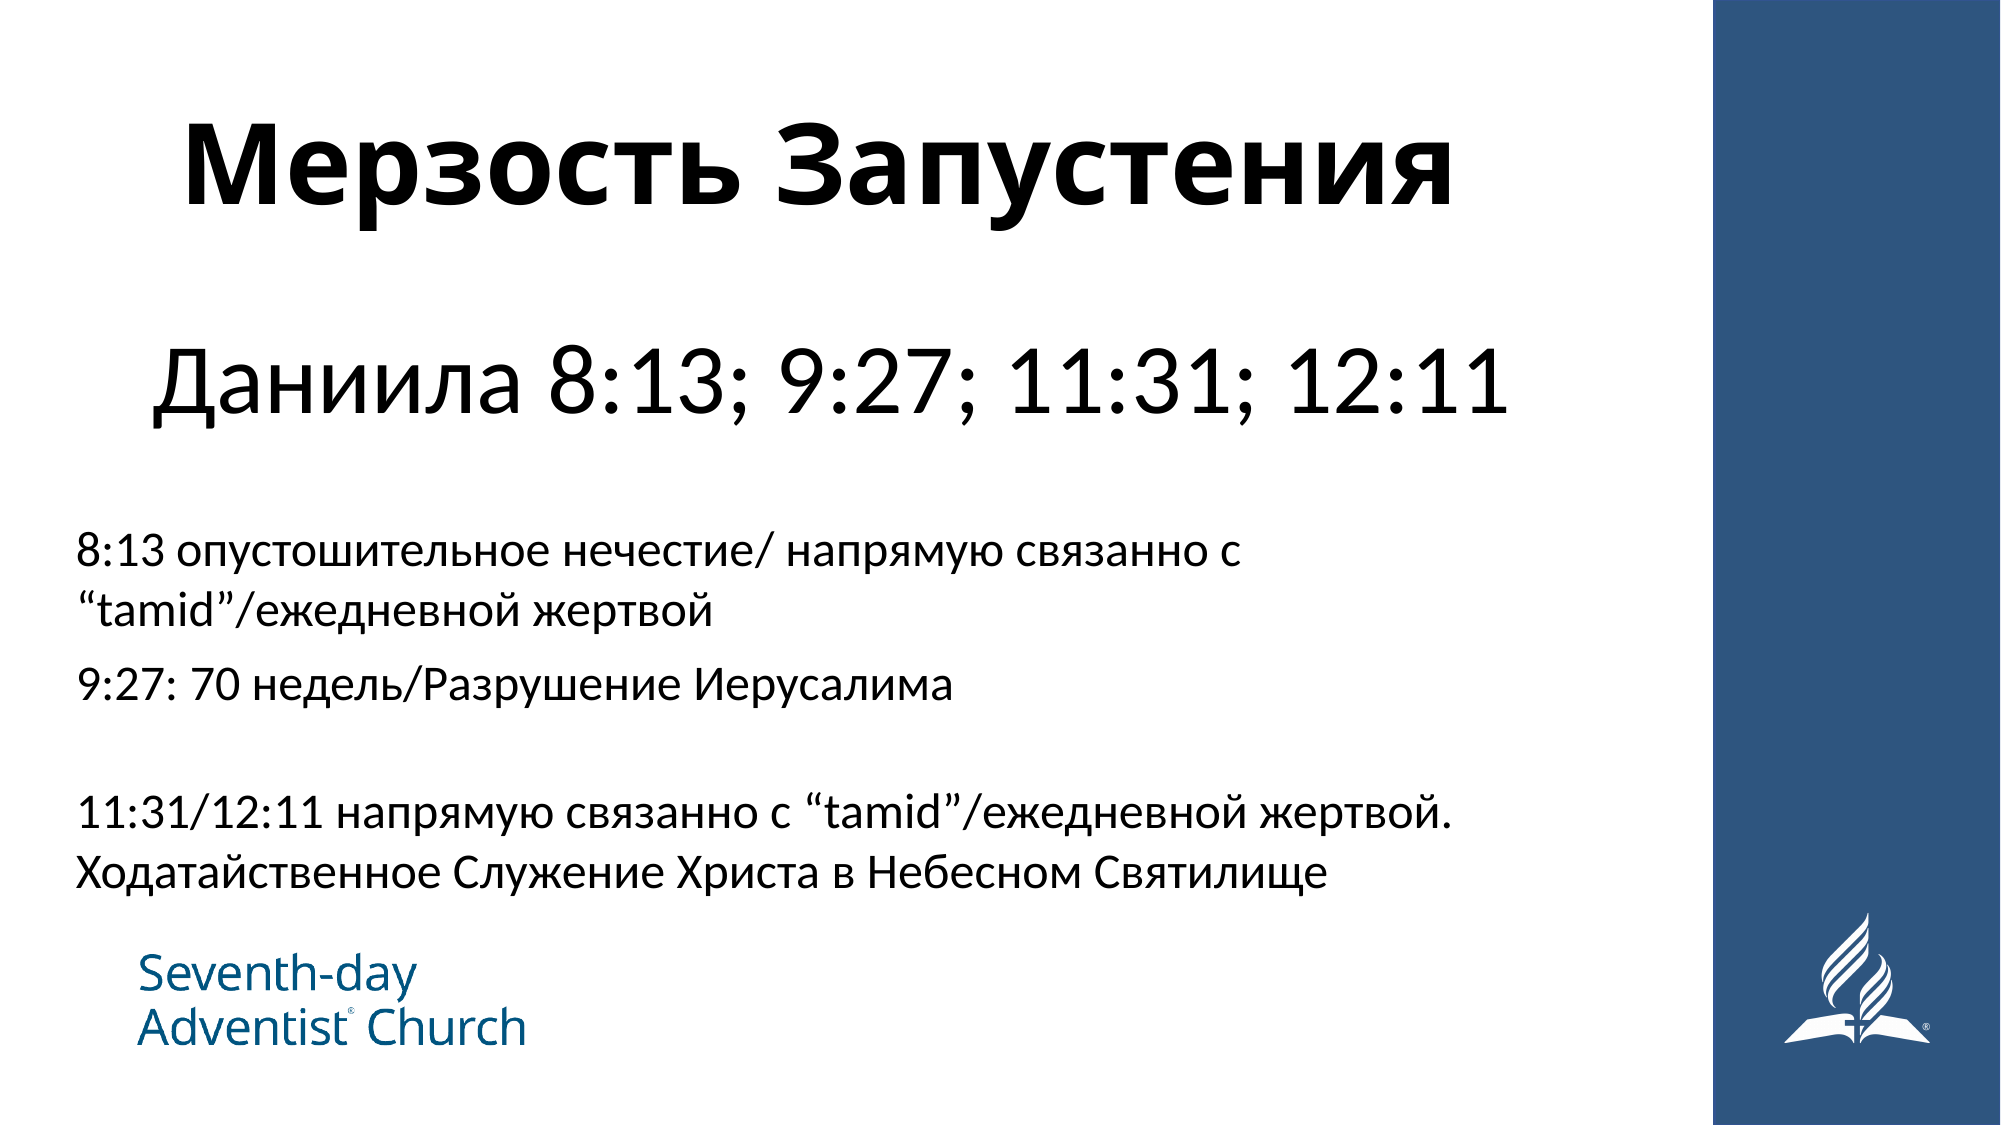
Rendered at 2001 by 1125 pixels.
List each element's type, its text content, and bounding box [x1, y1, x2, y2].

picture [1771, 892, 1943, 1064]
picture [120, 911, 537, 1073]
text_box Даниила 8:13; 9:27; 11:31; 12:11 [137, 306, 1639, 441]
text_box 9:27: 70 недель/Разрушение Иерусалима [61, 644, 1471, 718]
text_box 11:31/12:11 напрямую связанно с “tamid”/ежедневной жертвой. Ходатайственное Служение Христа в Небесном Святилище [61, 770, 1684, 906]
text_box 8:13 опустошительное нечестие/ напрямую связанно с “tamid”/ежедневной жертвой [61, 508, 1639, 644]
title Мерзость Запустения [0, 59, 1639, 278]
